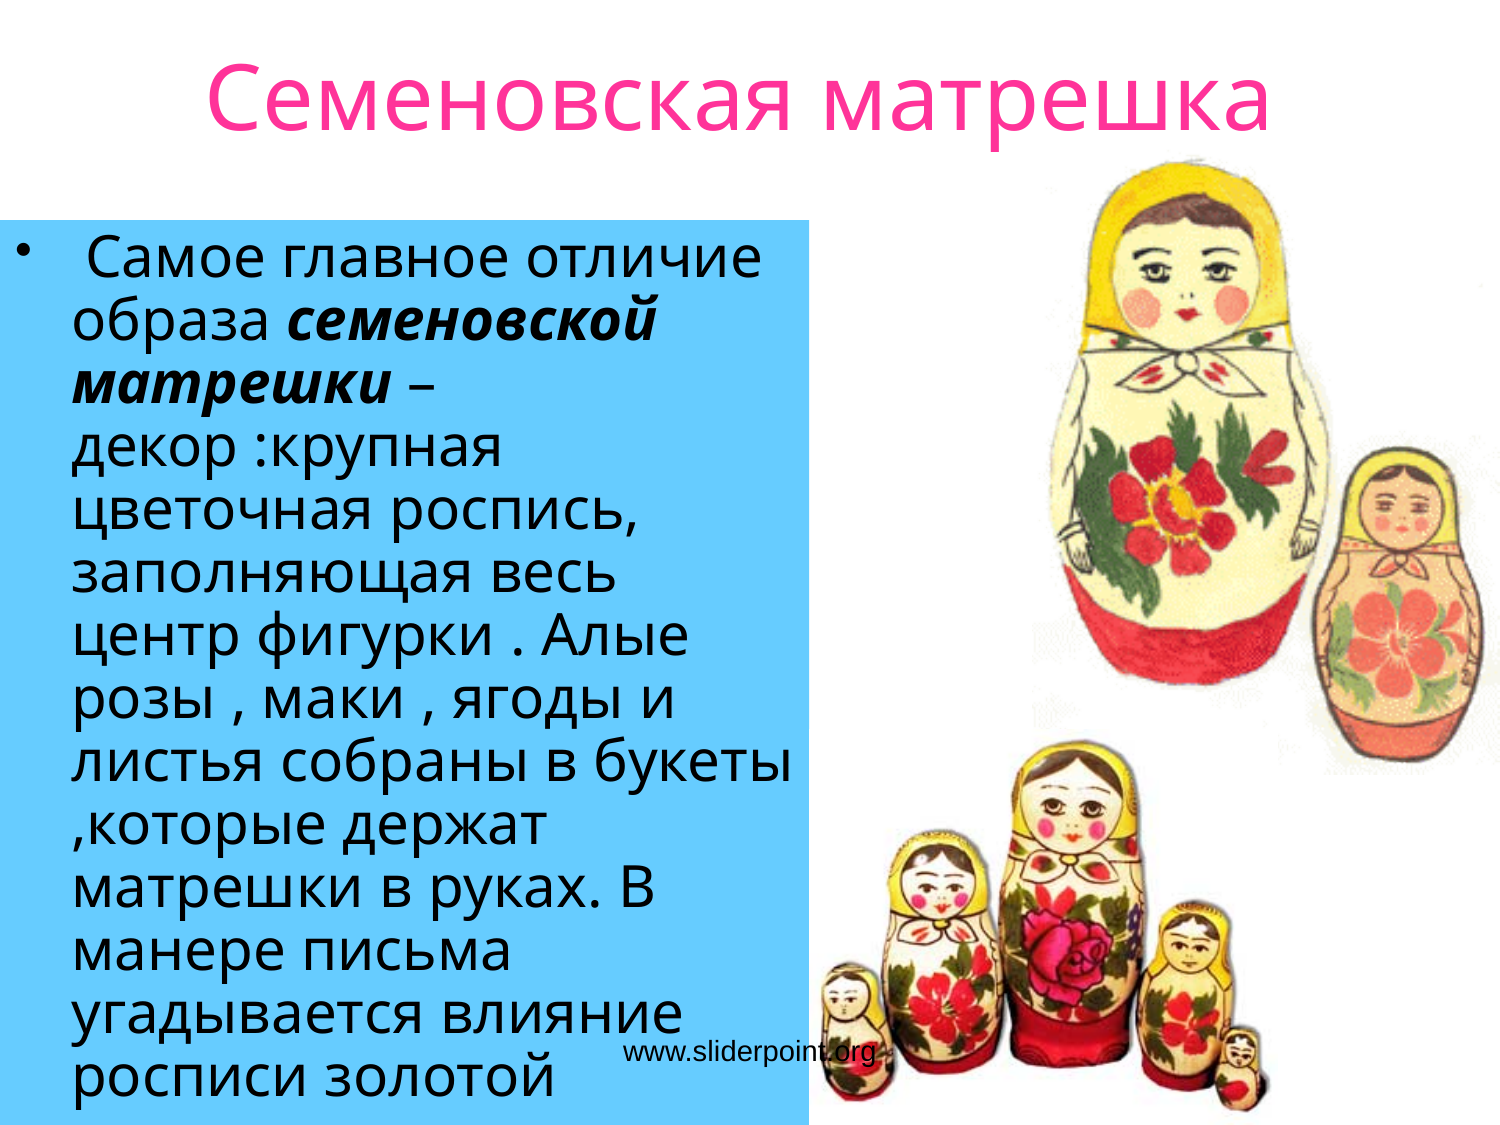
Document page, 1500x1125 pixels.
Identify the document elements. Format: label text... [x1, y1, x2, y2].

list Самое главное отличие образа семеновской матрешки – декор :крупная цветочная роспись, заполняющая весь центр фигурки . Алые розы , маки , ягоды и листья собраны в букеты ,которые держат матрешки в руках. В манере письма угадывается влияние росписи золотой хохломы [0, 219, 810, 1125]
footer www.sliderpoint.org [512, 1024, 803, 1103]
picture [808, 148, 1500, 1125]
title Семеновская матрешка [64, 0, 1416, 188]
